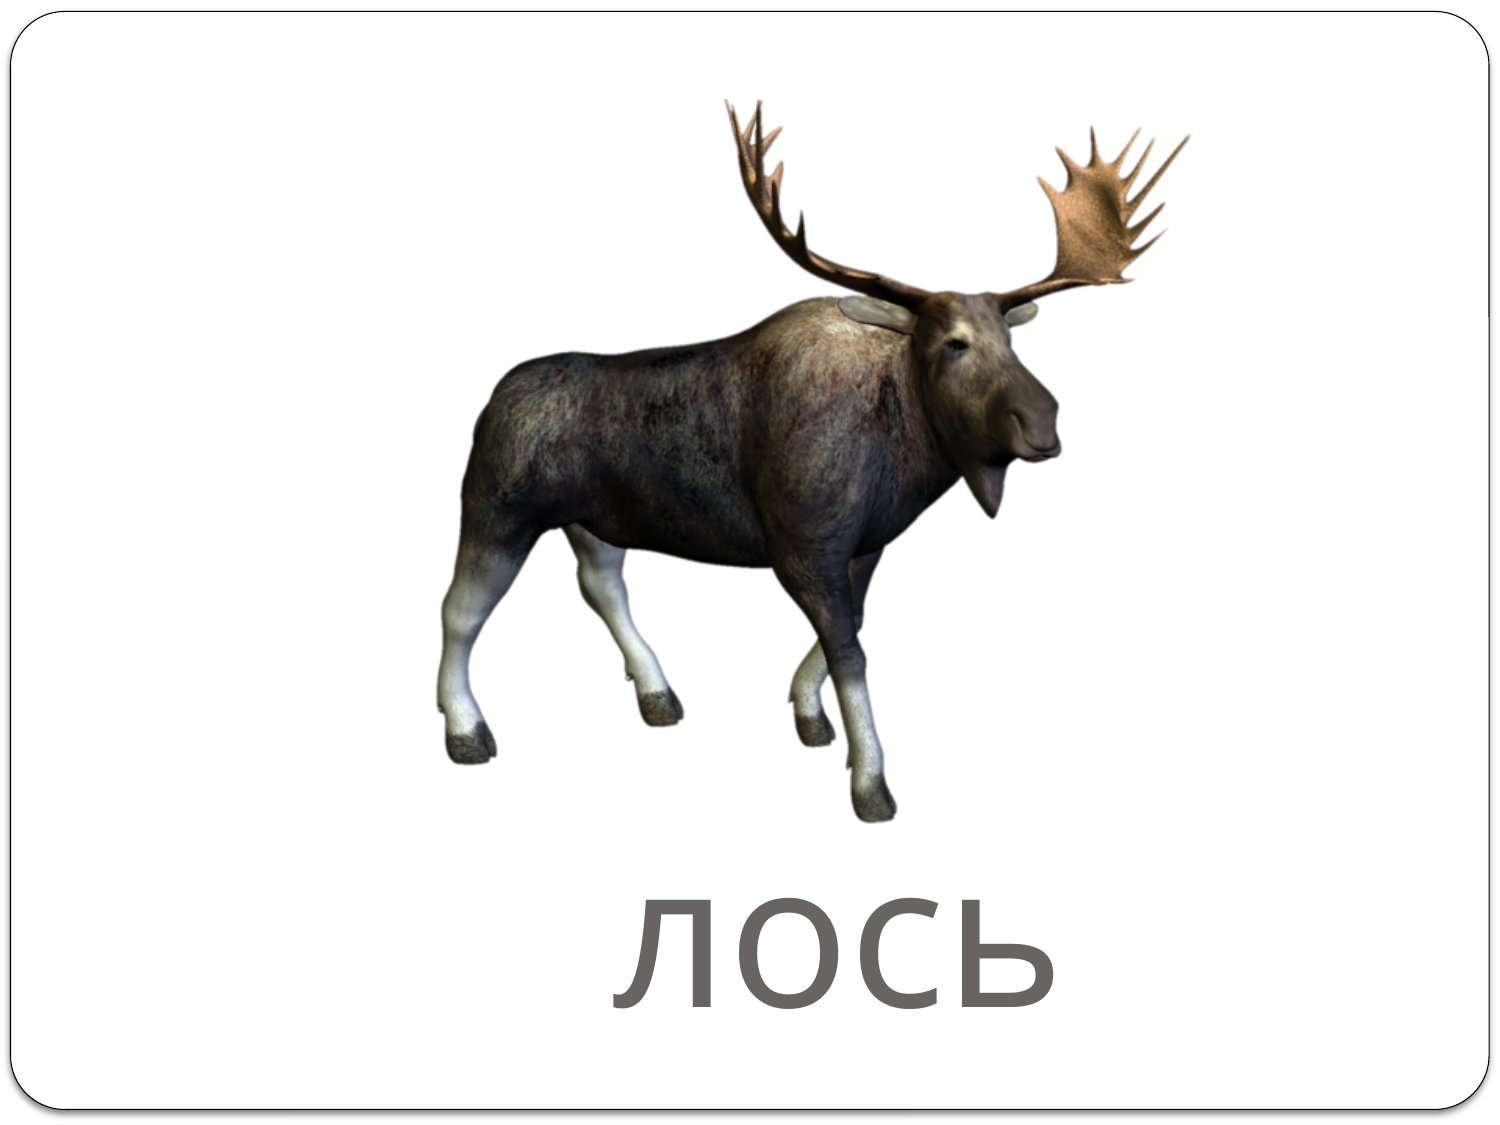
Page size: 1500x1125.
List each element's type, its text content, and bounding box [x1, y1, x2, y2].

picture [424, 99, 1207, 830]
title лось [174, 875, 1450, 1063]
